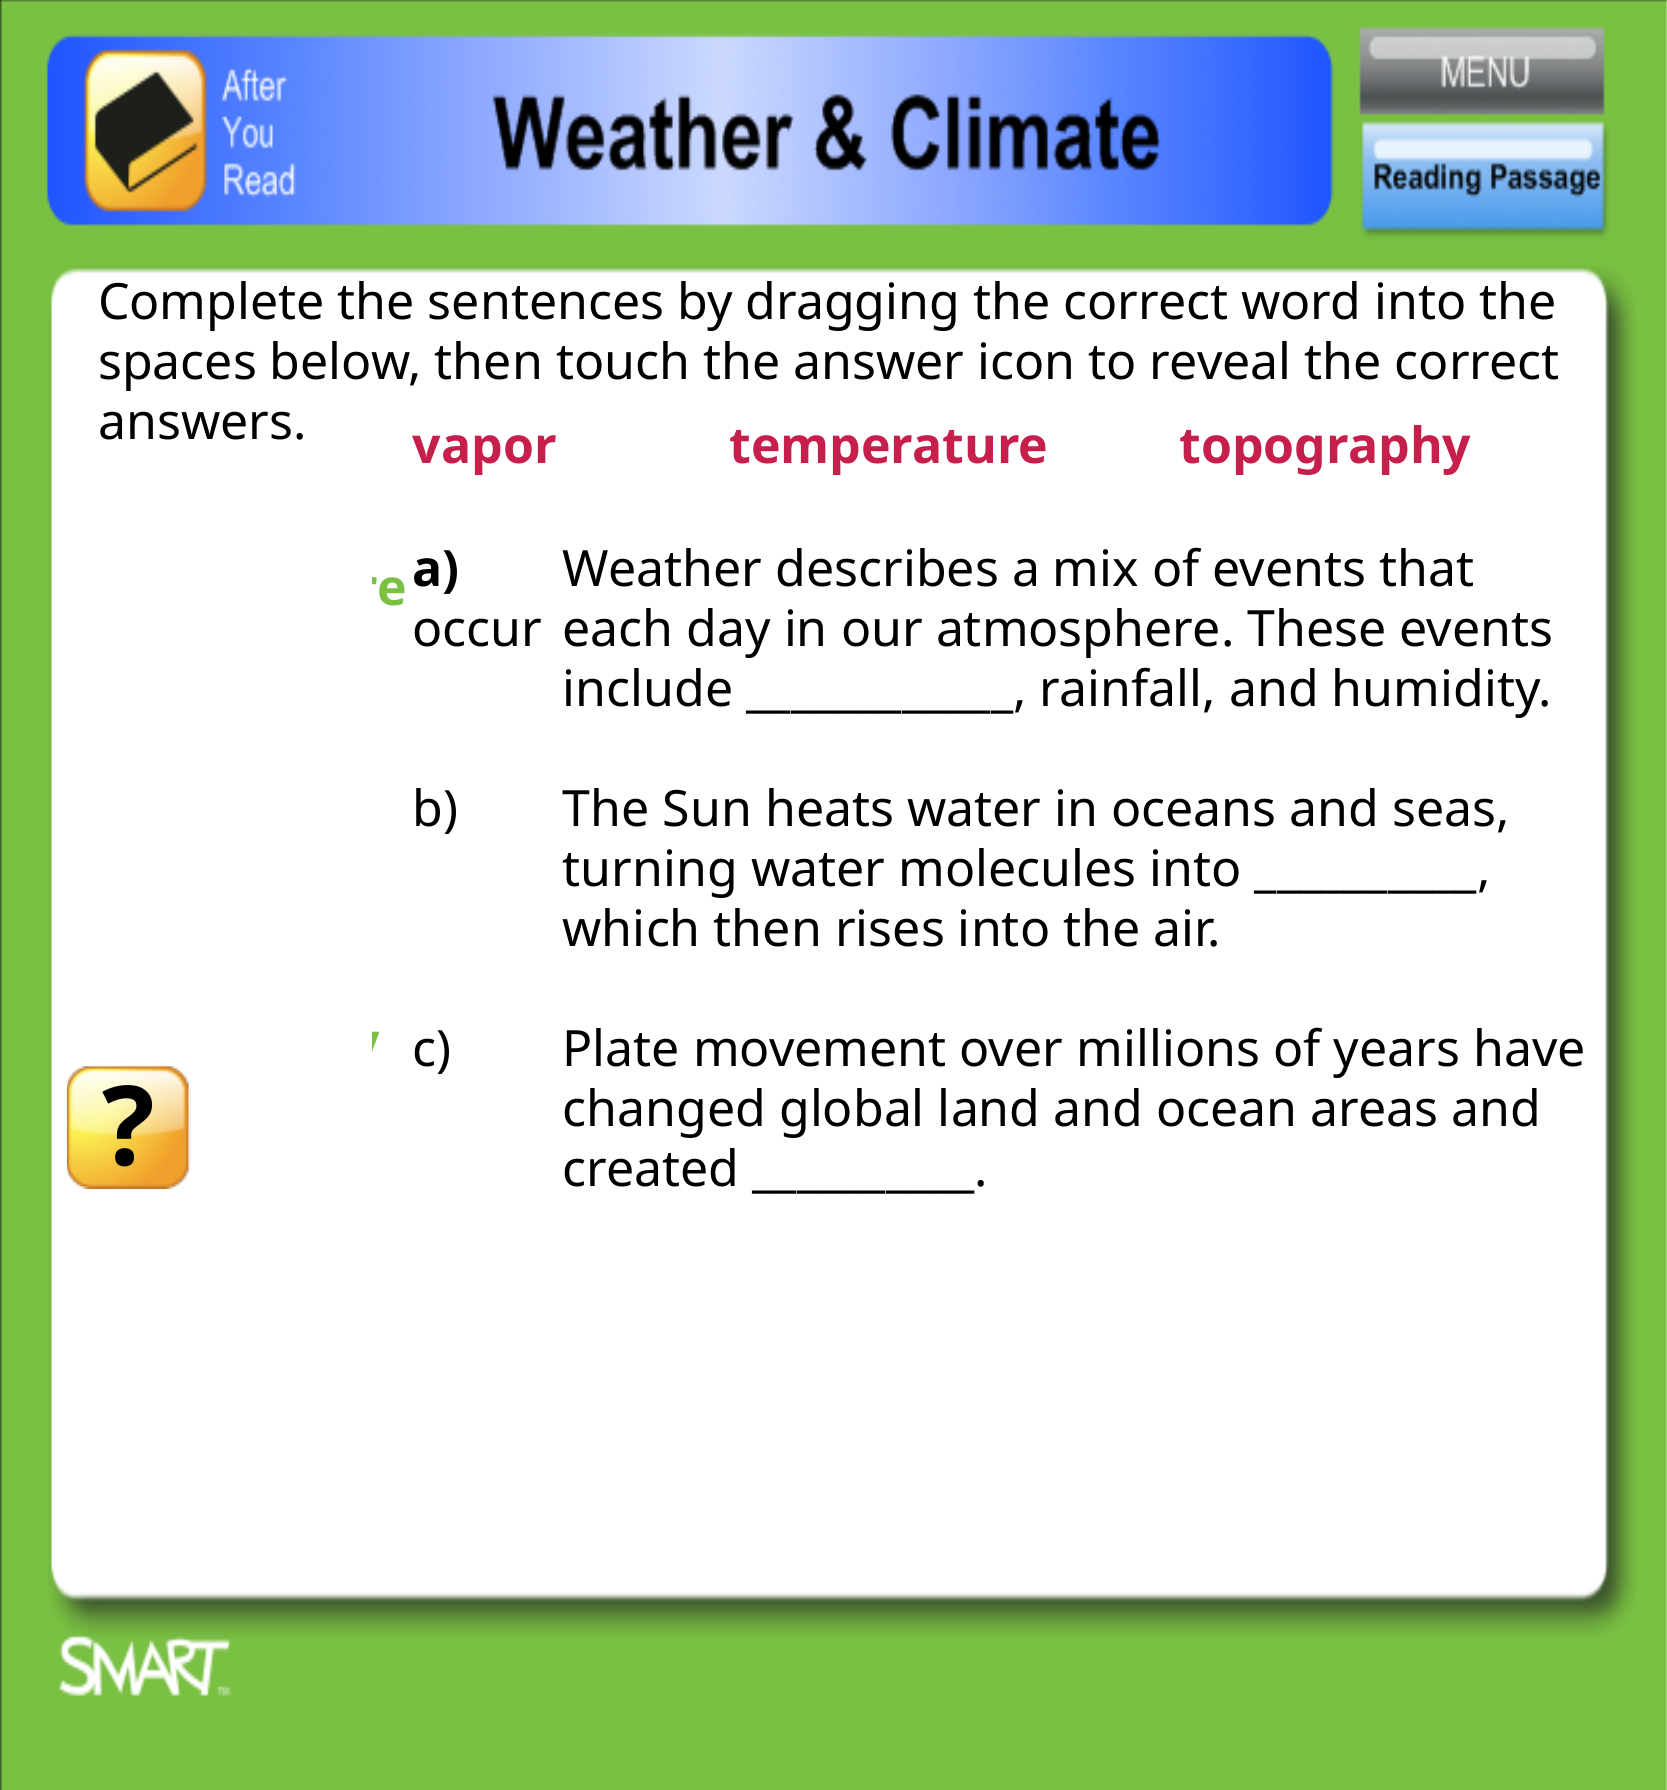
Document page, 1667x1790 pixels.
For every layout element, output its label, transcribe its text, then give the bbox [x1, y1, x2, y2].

text_box topography [1164, 406, 1515, 481]
text_box [1342, 104, 1617, 171]
text_box Complete the sentences by dragging the correct word into the spaces below, then touch the answer icon to reveal the correct answers. [83, 261, 1580, 457]
text_box temperature [714, 406, 1073, 481]
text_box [374, 547, 432, 1079]
text_box [1342, 17, 1617, 83]
text_box a) Weather describes a mix of events that occur each day in our atmosphere. These events include ____________, rainfall, and humidity. b) The Sun heats water in oceans and seas, turning water molecules into __________, which then rises into the air. c) Plate movement over millions of years have changed global land and ocean areas and created __________. [397, 529, 1615, 1204]
picture [0, 0, 1667, 1790]
text_box vapor [397, 406, 607, 481]
text_box [14, 1219, 289, 1285]
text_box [55, 537, 370, 1198]
